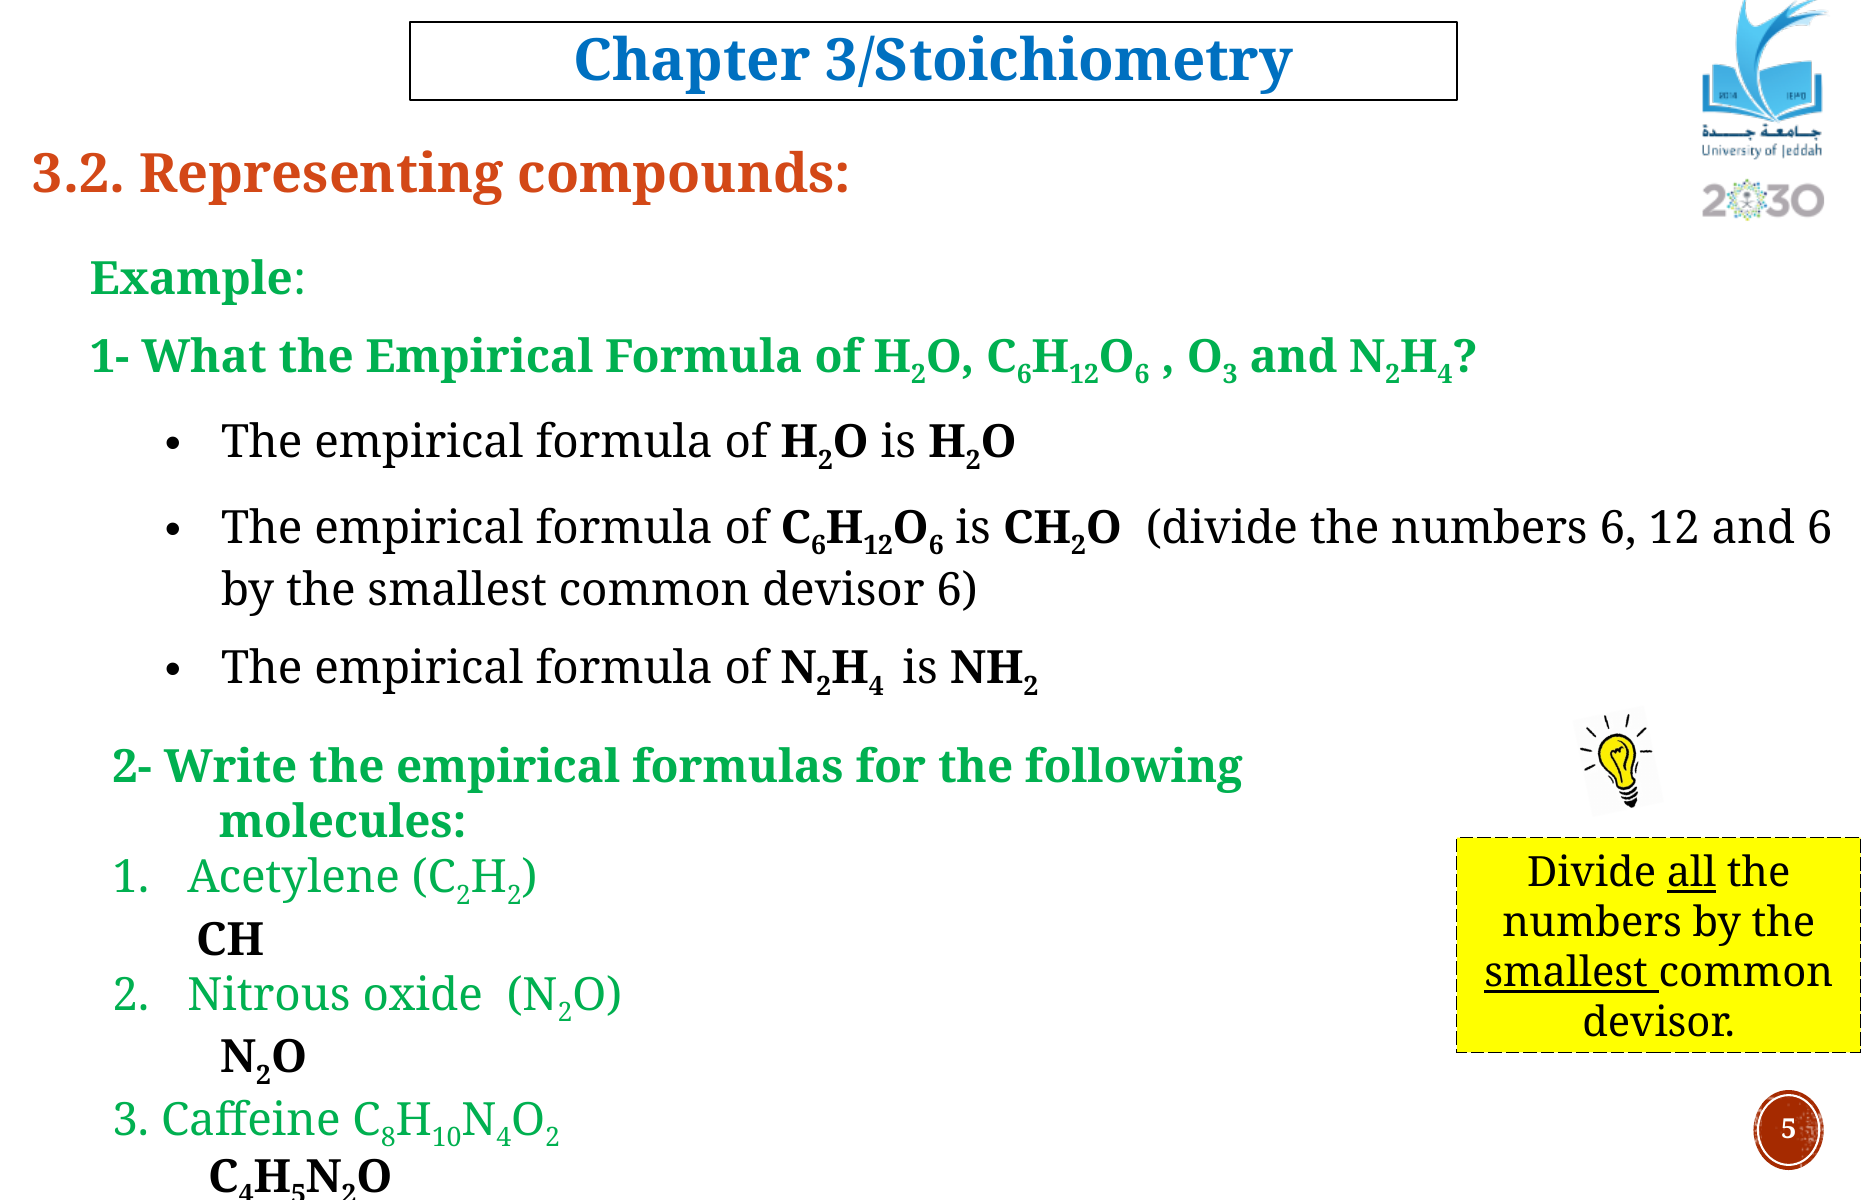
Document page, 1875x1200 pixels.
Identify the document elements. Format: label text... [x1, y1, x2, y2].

picture [1681, 0, 1846, 227]
slide_number 5 [1739, 1097, 1838, 1162]
picture [1584, 714, 1663, 816]
text_box 3.2. Representing compounds: [17, 130, 1190, 211]
text_box Divide all the numbers by the smallest common devisor. [1456, 837, 1861, 1053]
text_box Chapter 3/Stoichiometry [409, 21, 1458, 101]
text_box Example: 1- What the Empirical Formula of H2O, C6H12O6 , O3 and N2H4? The empirical formula of H2O is H2O The empirical formula of C6H12O6 is CH2O (divide the numbers 6, 12 and 6 by the smallest common devisor 6) The empirical formula of N2H4 is NH2 [0, 241, 1861, 786]
text_box 2- Write the empirical formulas for the following molecules: Acetylene (C2H2) CH Nitrous oxide (N2O) N2O 3. Caffeine C8H10N4O2 C4H5N2O [97, 674, 1290, 1200]
